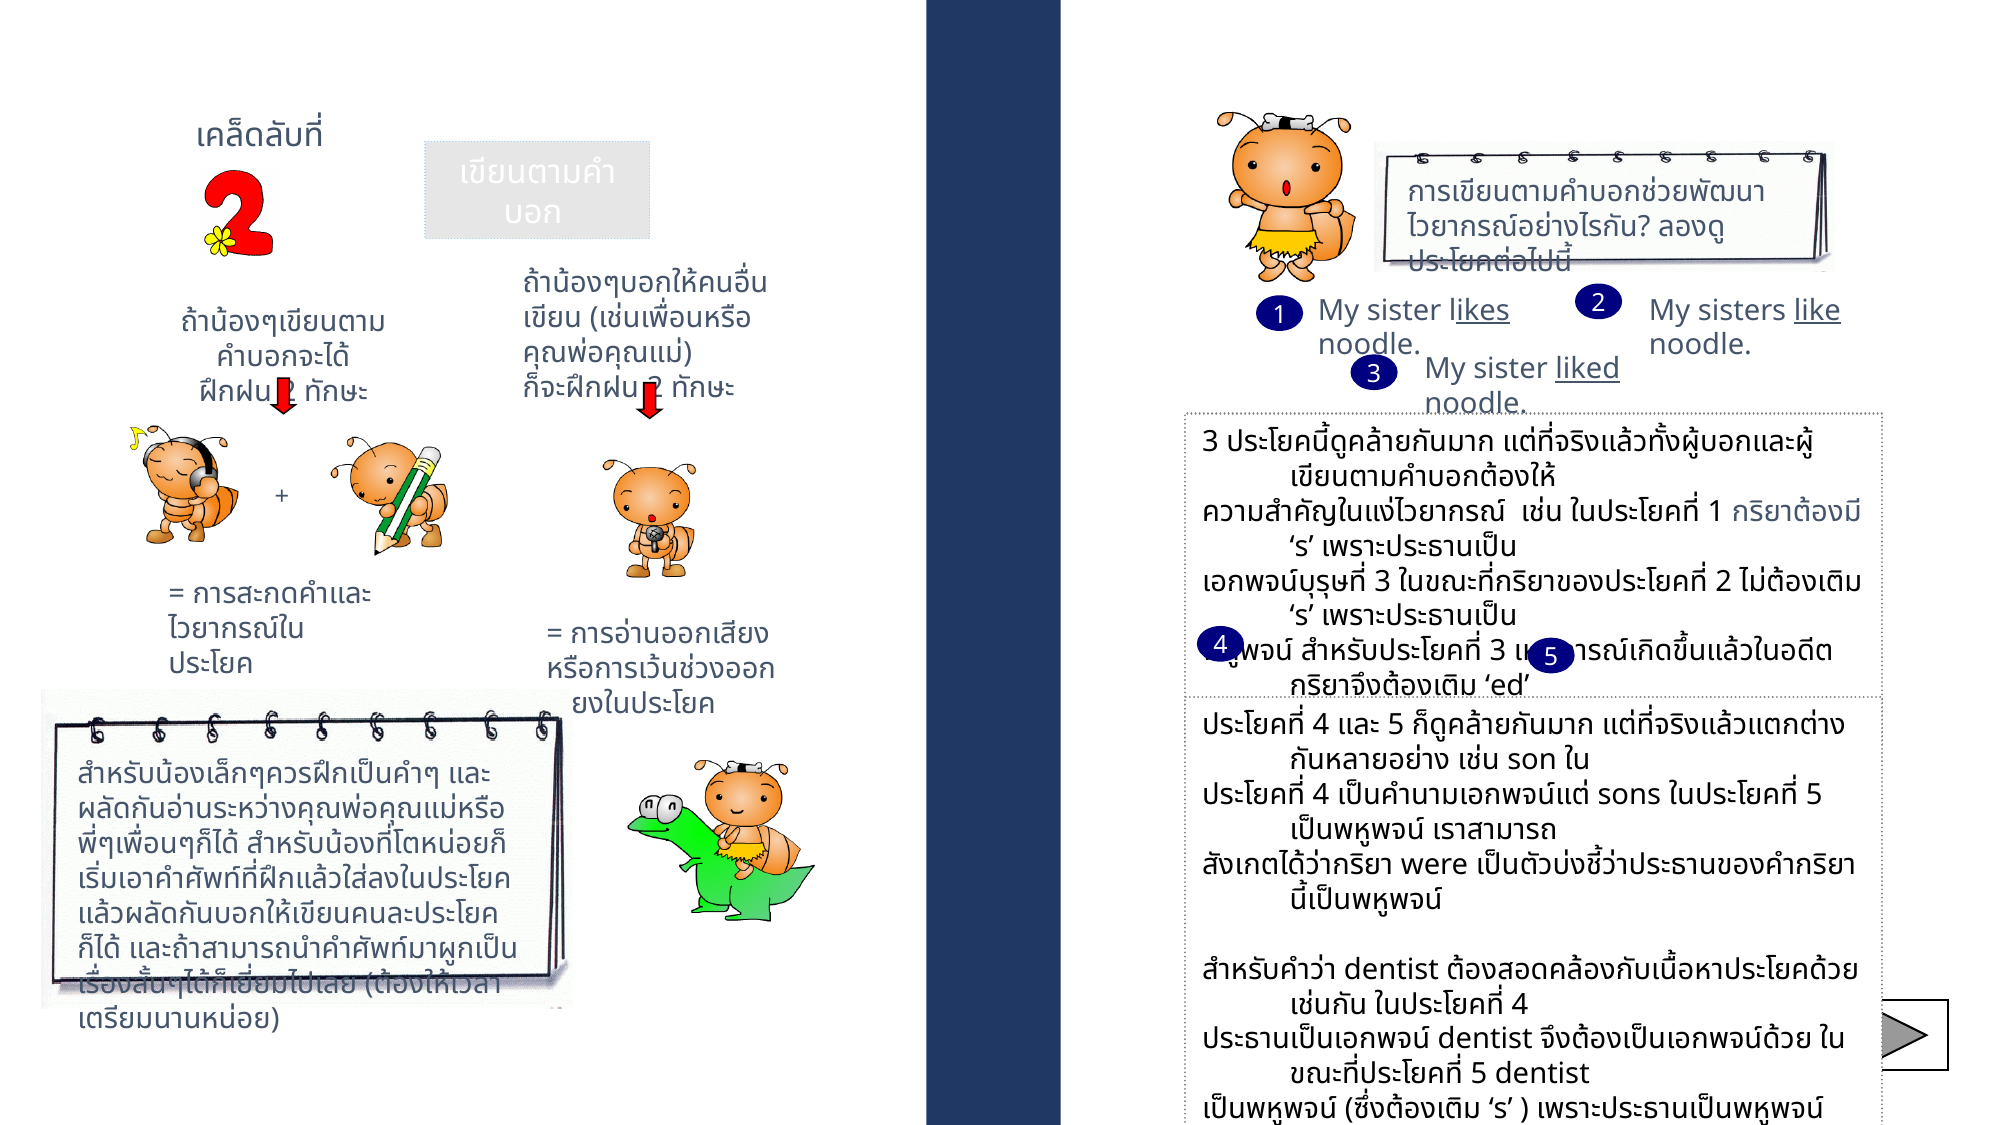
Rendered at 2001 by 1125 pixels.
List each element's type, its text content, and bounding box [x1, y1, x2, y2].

text_box My sons were dentists. [1882, 625, 1894, 711]
text_box 2 [1575, 283, 1623, 320]
picture [330, 436, 448, 556]
text_box My sister likes noodle. [1303, 283, 1611, 369]
text_box [1062, 0, 2000, 1125]
text_box + [259, 472, 307, 518]
text_box = การสะกดคำและไวยากรณ์ในประโยค [153, 566, 391, 687]
text_box [925, 0, 1062, 1125]
picture [1185, 82, 1390, 308]
text_box เขียนตามคำบอก [425, 141, 650, 239]
text_box 3 [1350, 354, 1398, 391]
text_box เคล็ดลับที่ [177, 106, 343, 161]
text_box ประโยคที่ 4 และ 5 ก็ดูคล้ายกันมาก แต่ที่จริงแล้วแตกต่างกันหลายอย่าง เช่น son ใน ประโยคที่ 4 เป็นคำนามเอกพจน์แต่ sons ในประโยคที่ 5 เป็นพหูพจน์ เราสามารถ สังเกตได้ว่ากริยา were เป็นตัวบ่งชี้ว่าประธานของคำกริยานี้เป็นพหูพจน์ สำหรับคำว่า dentist ต้องสอดคล้องกับเนื้อหาประโยคด้วยเช่นกัน ในประโยคที่ 4 ประธานเป็นเอกพจน์ dentist จึงต้องเป็นเอกพจน์ด้วย ในขณะที่ประโยคที่ 5 dentist เป็นพหูพจน์ (ซึ่งต้องเติม ‘s’ ) เพราะประธานเป็นพหูพจน์ [1185, 696, 1882, 1125]
text_box [637, 382, 662, 419]
text_box = การอ่านออกเสียงหรือการเว้นช่วงออกเสียงในประโยค [531, 607, 815, 728]
text_box ถ้าน้องๆบอกให้คนอื่นเขียน (เช่นเพื่อนหรือคุณพ่อคุณแม่) ก็จะฝึกฝน 2 ทักษะ [507, 256, 792, 411]
text_box My sister liked noodle. [1409, 342, 1705, 413]
picture [626, 732, 818, 943]
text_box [1374, 141, 1835, 272]
text_box [271, 378, 296, 414]
picture [602, 459, 696, 578]
text_box 4 [1196, 625, 1244, 662]
text_box 3 ประโยคนี้ดูคล้ายกันมาก แต่ที่จริงแล้วทั้งผู้บอกและผู้เขียนตามคำบอกต้องให้ ความสำคัญในแง่ไวยากรณ์ เช่น ในประโยคที่ 1 กริยาต้องมี ‘s’ เพราะประธานเป็น เอกพจน์บุรุษที่ 3 ในขณะที่กริยาของประโยคที่ 2 ไม่ต้องเติม ‘s’ เพราะประธานเป็น พหูพจน์ สำหรับประโยคที่ 3 เหตุการณ์เกิดขึ้นแล้วในอดีตกริยาจึงต้องเติม ‘ed’ ตามหลักการผันกริยาช่องที่ 2 [1185, 413, 1882, 696]
text_box ถ้าน้องๆเขียนตามคำบอกจะได้ฝึกฝน 2 ทักษะ [165, 295, 402, 415]
picture [200, 165, 283, 260]
text_box 5 [1527, 637, 1575, 674]
text_box [1882, 999, 1949, 1071]
text_box My sisters like noodle. [1634, 283, 1930, 369]
text_box 1 [1255, 308, 1304, 331]
text_box [0, 0, 925, 1125]
picture [129, 425, 239, 544]
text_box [41, 689, 573, 1009]
